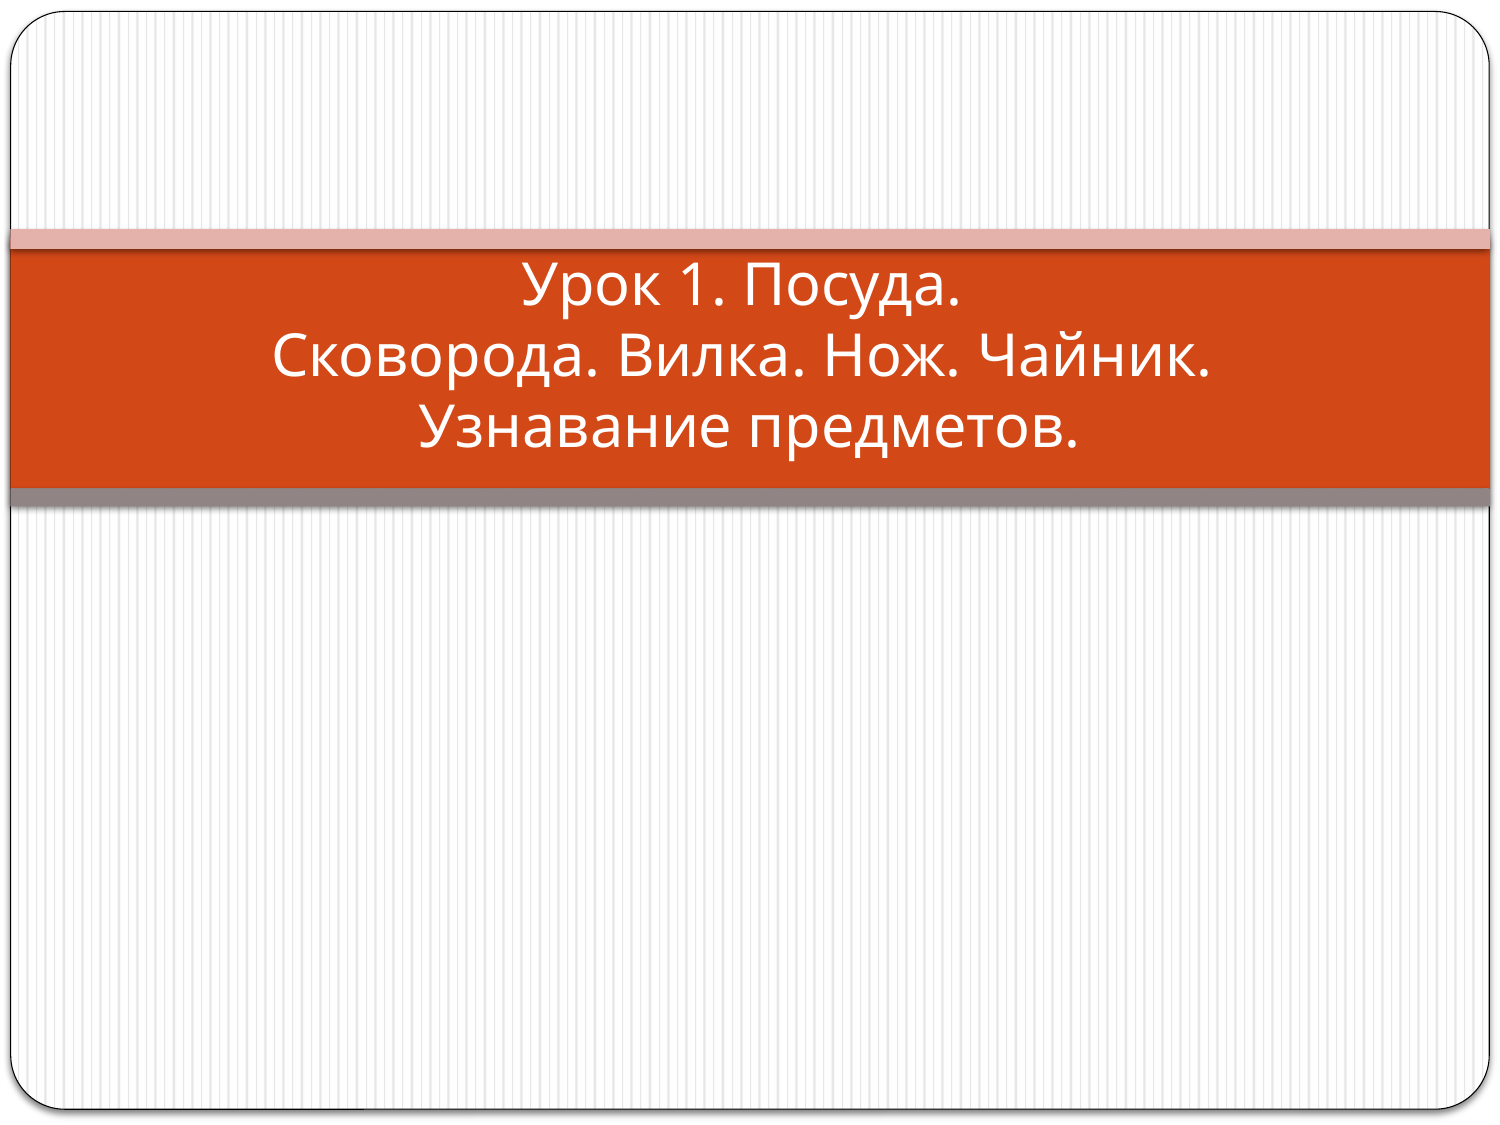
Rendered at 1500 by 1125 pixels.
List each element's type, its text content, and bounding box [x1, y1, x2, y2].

title Урок 1. Посуда. Сковорода. Вилка. Нож. Чайник. Узнавание предметов. [112, 237, 1388, 475]
